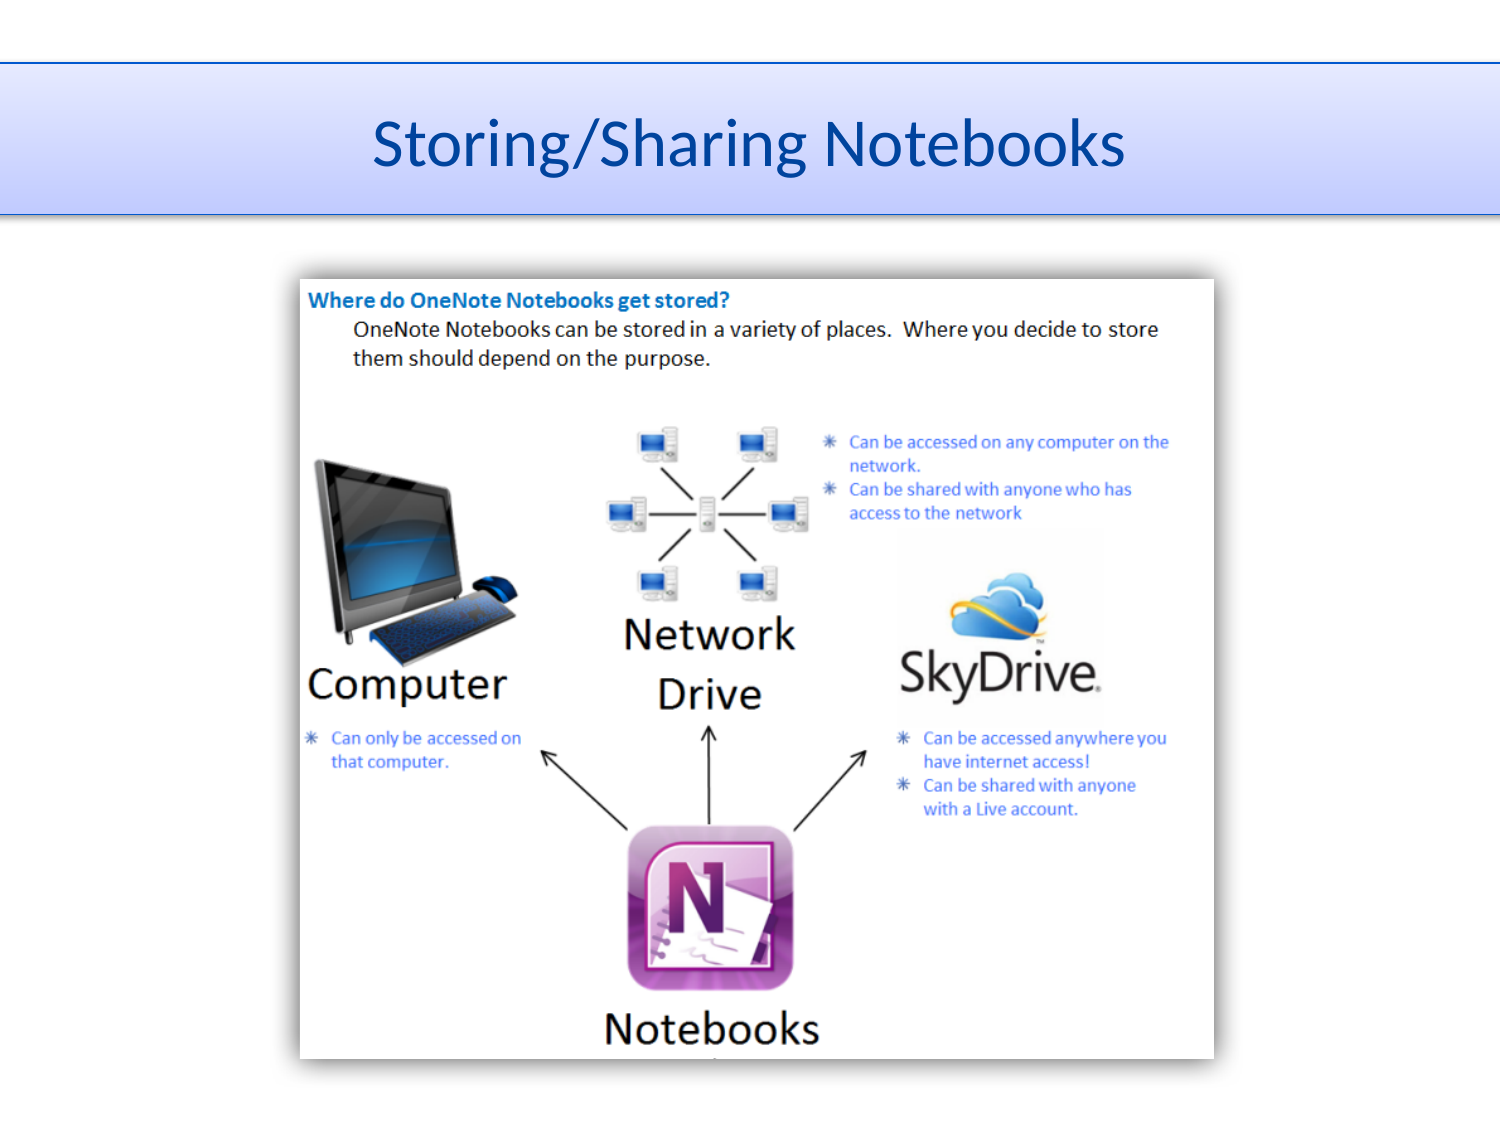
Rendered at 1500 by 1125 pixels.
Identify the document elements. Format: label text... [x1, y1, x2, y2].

title Storing/Sharing Notebooks [75, 45, 1425, 233]
text_box [1425, 62, 1500, 215]
picture [299, 278, 1215, 1060]
text_box [0, 62, 75, 215]
